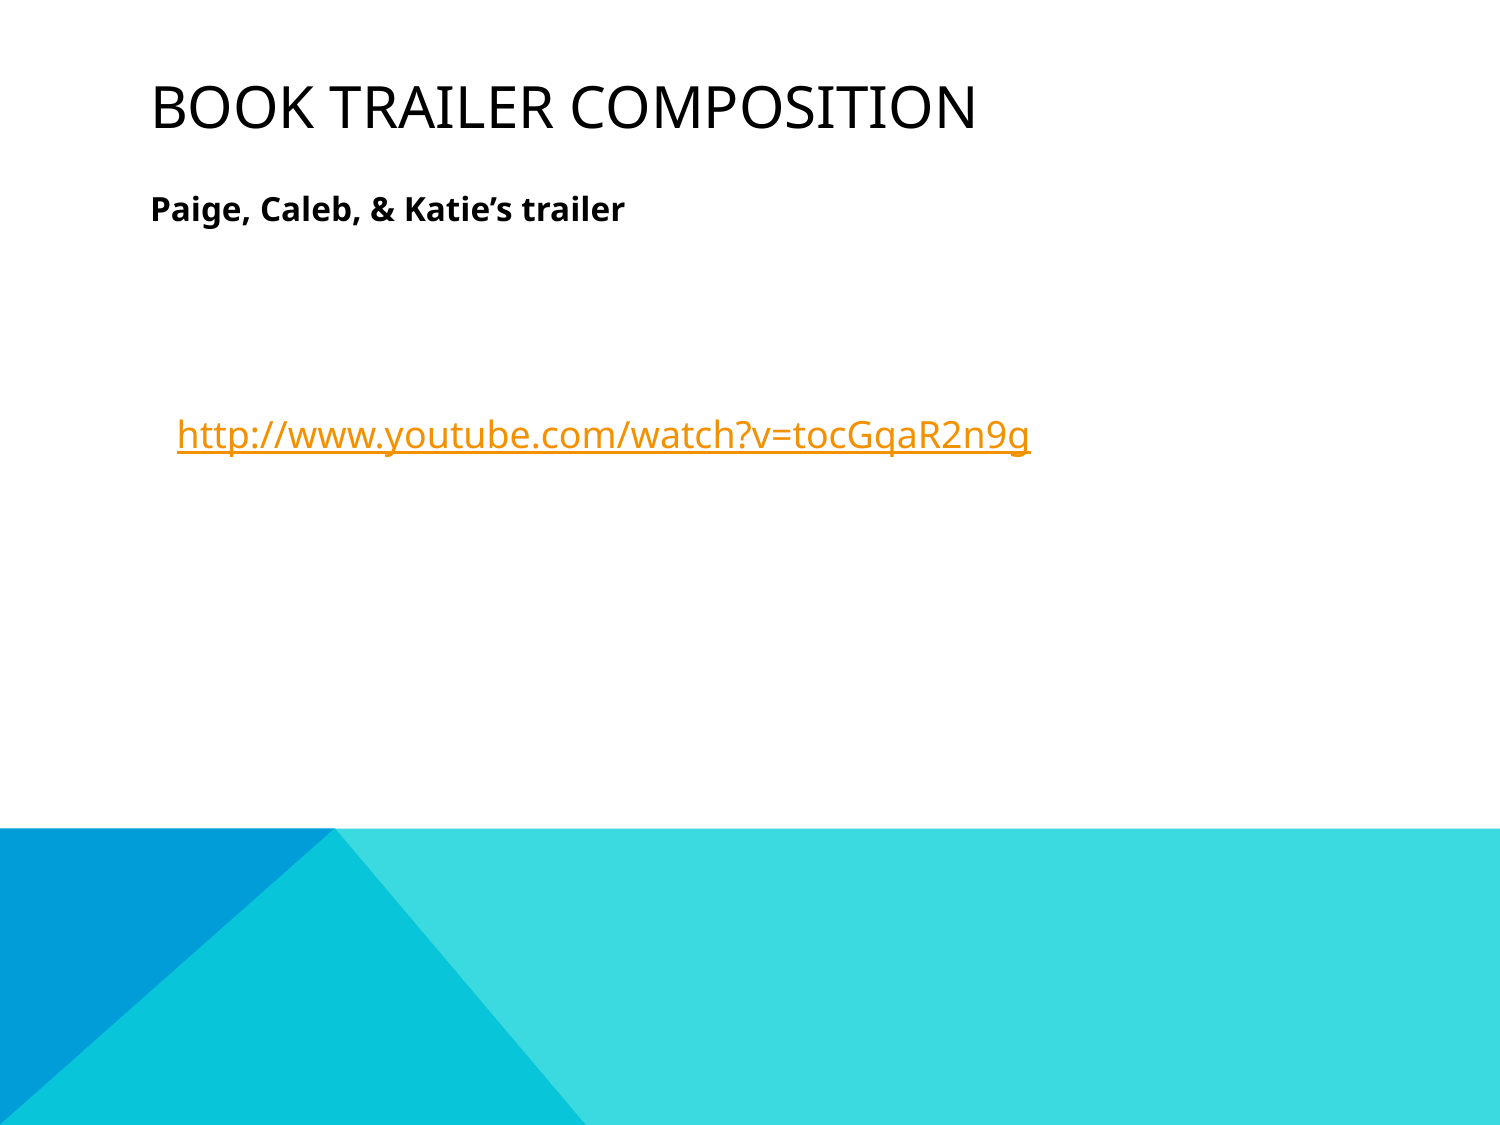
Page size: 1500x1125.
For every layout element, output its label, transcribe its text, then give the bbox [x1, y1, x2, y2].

text_box http://www.youtube.com/watch?v=tocGqaR2n9g [161, 403, 1125, 515]
list Paige, Caleb, & Katie’s trailer [135, 180, 1369, 768]
title Book trailer composition [135, 60, 1369, 150]
